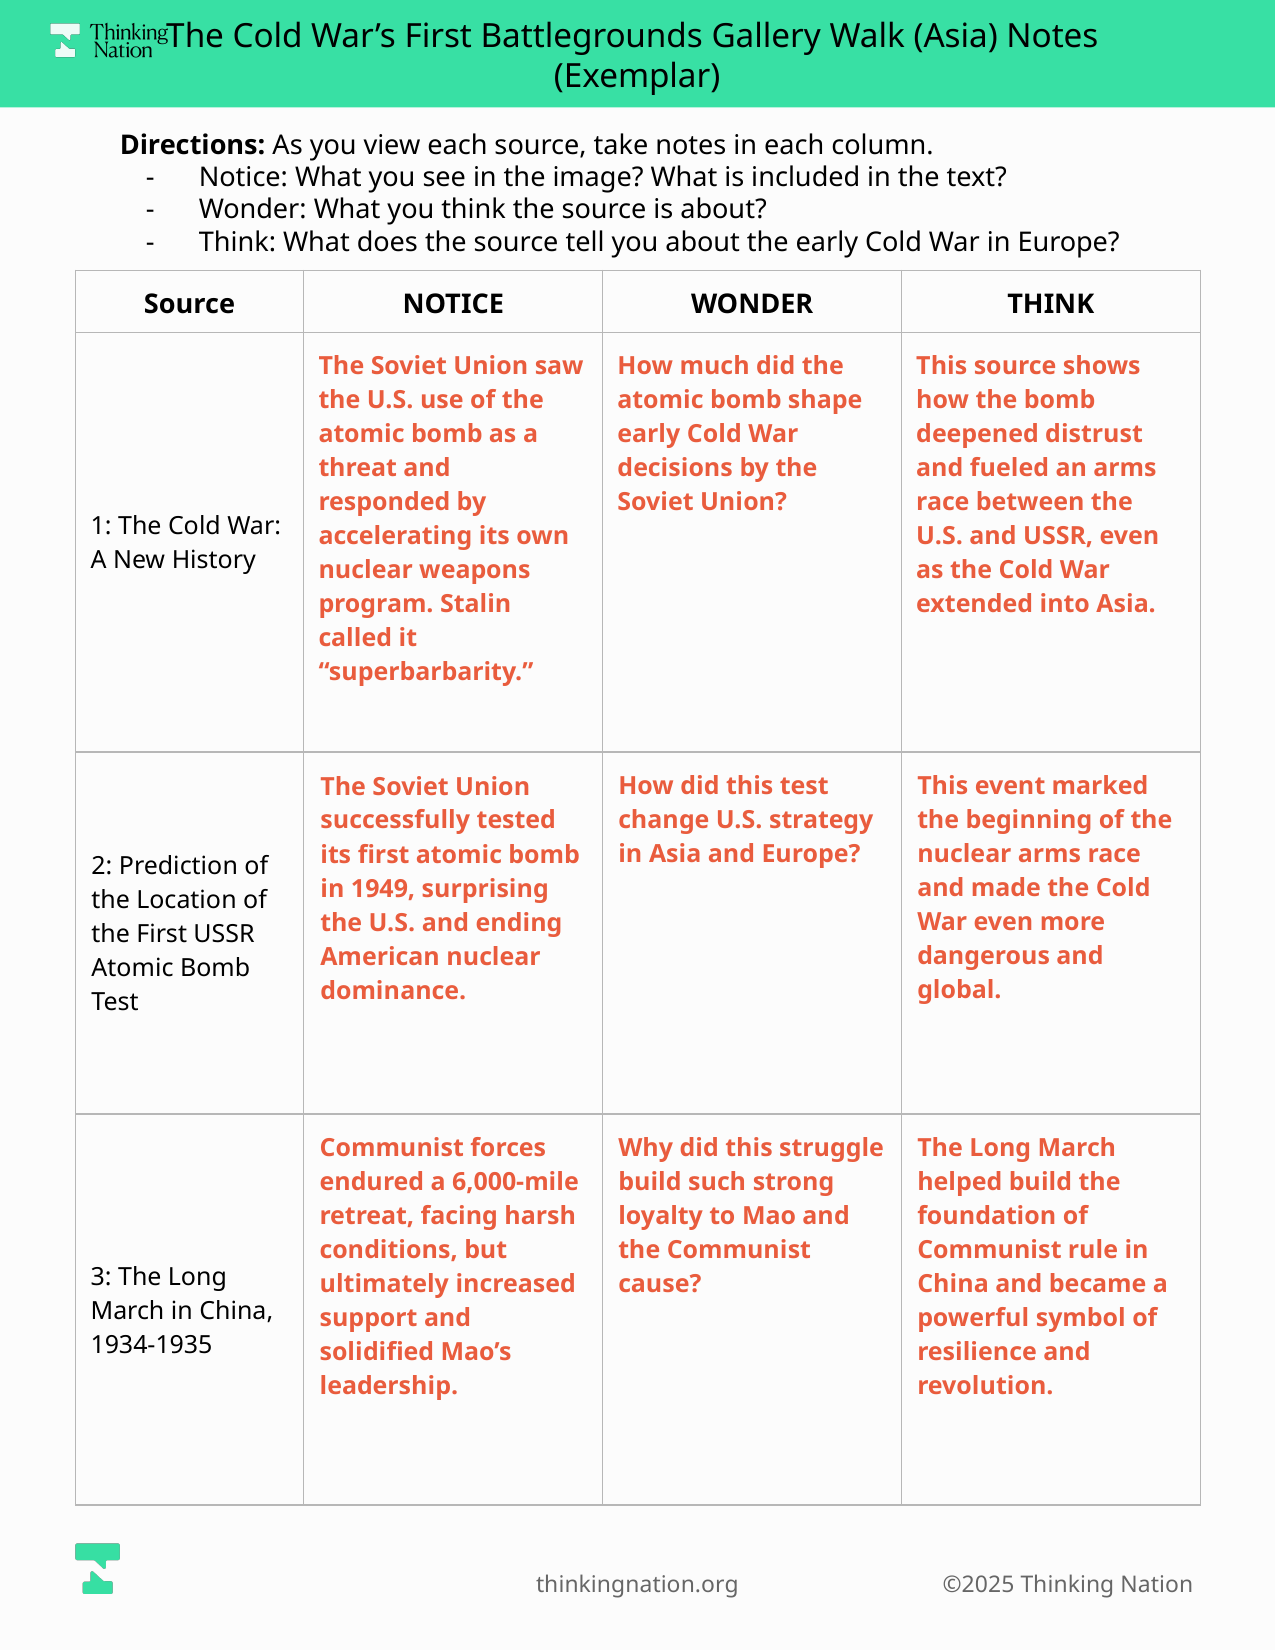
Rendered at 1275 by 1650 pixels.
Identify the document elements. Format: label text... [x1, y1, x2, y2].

picture [36, 12, 172, 69]
table_cell This source shows how the bomb deepened distrust and fueled an arms race between the U.S. and USSR, even as the Cold War extended into Asia. [902, 333, 1200, 751]
table_header NOTICE [304, 271, 602, 332]
table_cell 2: Prediction of the Location of the First USSR Atomic Bomb Test [76, 753, 303, 1113]
table_cell This event marked the beginning of the nuclear arms race and made the Cold War even more dangerous and global. [902, 753, 1200, 1113]
table_cell The Soviet Union successfully tested its first atomic bomb in 1949, surprising the U.S. and ending American nuclear dominance. [304, 753, 602, 1113]
table_cell Communist forces endured a 6,000-mile retreat, facing harsh conditions, but ultimately increased support and solidified Mao’s leadership. [304, 1115, 602, 1504]
table_cell The Long March helped build the foundation of Communist rule in China and became a powerful symbol of resilience and revolution. [902, 1115, 1200, 1504]
text_box ©2025 Thinking Nation [907, 1553, 1210, 1605]
text_box The Cold War’s First Battlegrounds Gallery Walk (Asia) Notes (Exemplar) [0, 0, 1275, 108]
table_header Source [76, 271, 303, 332]
table_header THINK [902, 271, 1200, 332]
table_cell The Soviet Union saw the U.S. use of the atomic bomb as a threat and responded by accelerating its own nuclear weapons program. Stalin called it “superbarbarity.” [304, 333, 602, 751]
table_cell 1: The Cold War: A New History [76, 333, 303, 751]
table_header WONDER [603, 271, 901, 332]
table_cell How did this test change U.S. strategy in Asia and Europe? [603, 753, 901, 1113]
table_cell How much did the atomic bomb shape early Cold War decisions by the Soviet Union? [603, 333, 901, 751]
text_box Directions: As you view each source, take notes in each column. Notice: What you see in the image? What is included in the text? Wonder: What you think the source is about? Think: What does the source tell you about the early Cold War in Europe? [104, 111, 1201, 270]
table_cell Why did this struggle build such strong loyalty to Mao and the Communist cause? [603, 1115, 901, 1504]
picture [62, 1533, 133, 1604]
text_box thinkingnation.org [486, 1553, 789, 1605]
table_cell 3: The Long March in China, 1934-1935 [76, 1115, 303, 1504]
